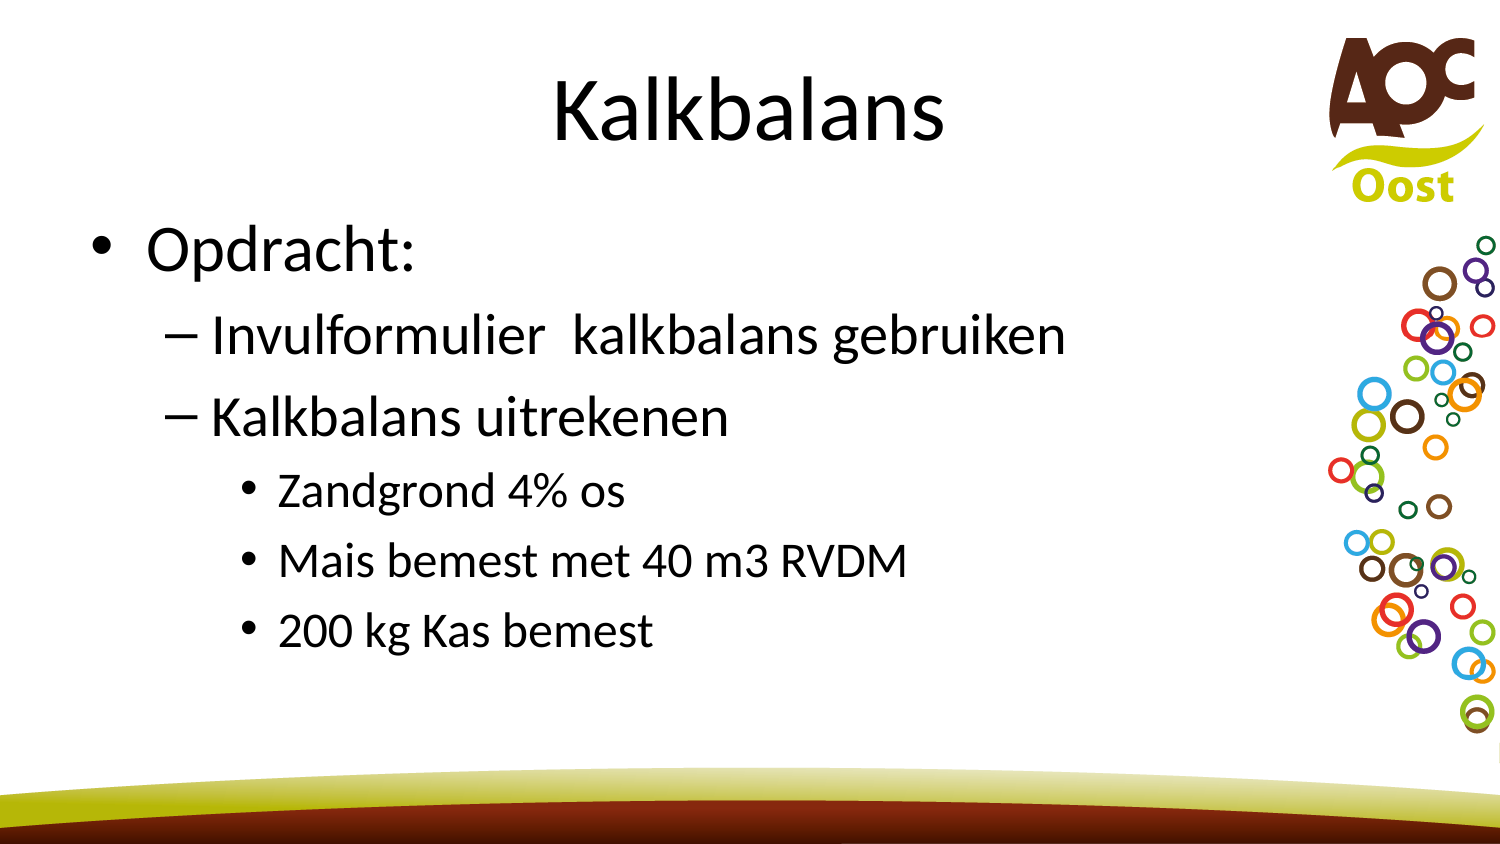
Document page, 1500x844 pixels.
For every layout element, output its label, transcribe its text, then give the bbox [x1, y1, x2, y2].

title Kalkbalans [75, 33, 1425, 175]
picture [0, 0, 1500, 844]
list Opdracht: Invulformulier kalkbalans gebruiken Kalkbalans uitrekenen Zandgrond 4% os Mais bemest met 40 m3 RVDM 200 kg Kas bemest [75, 196, 1425, 754]
